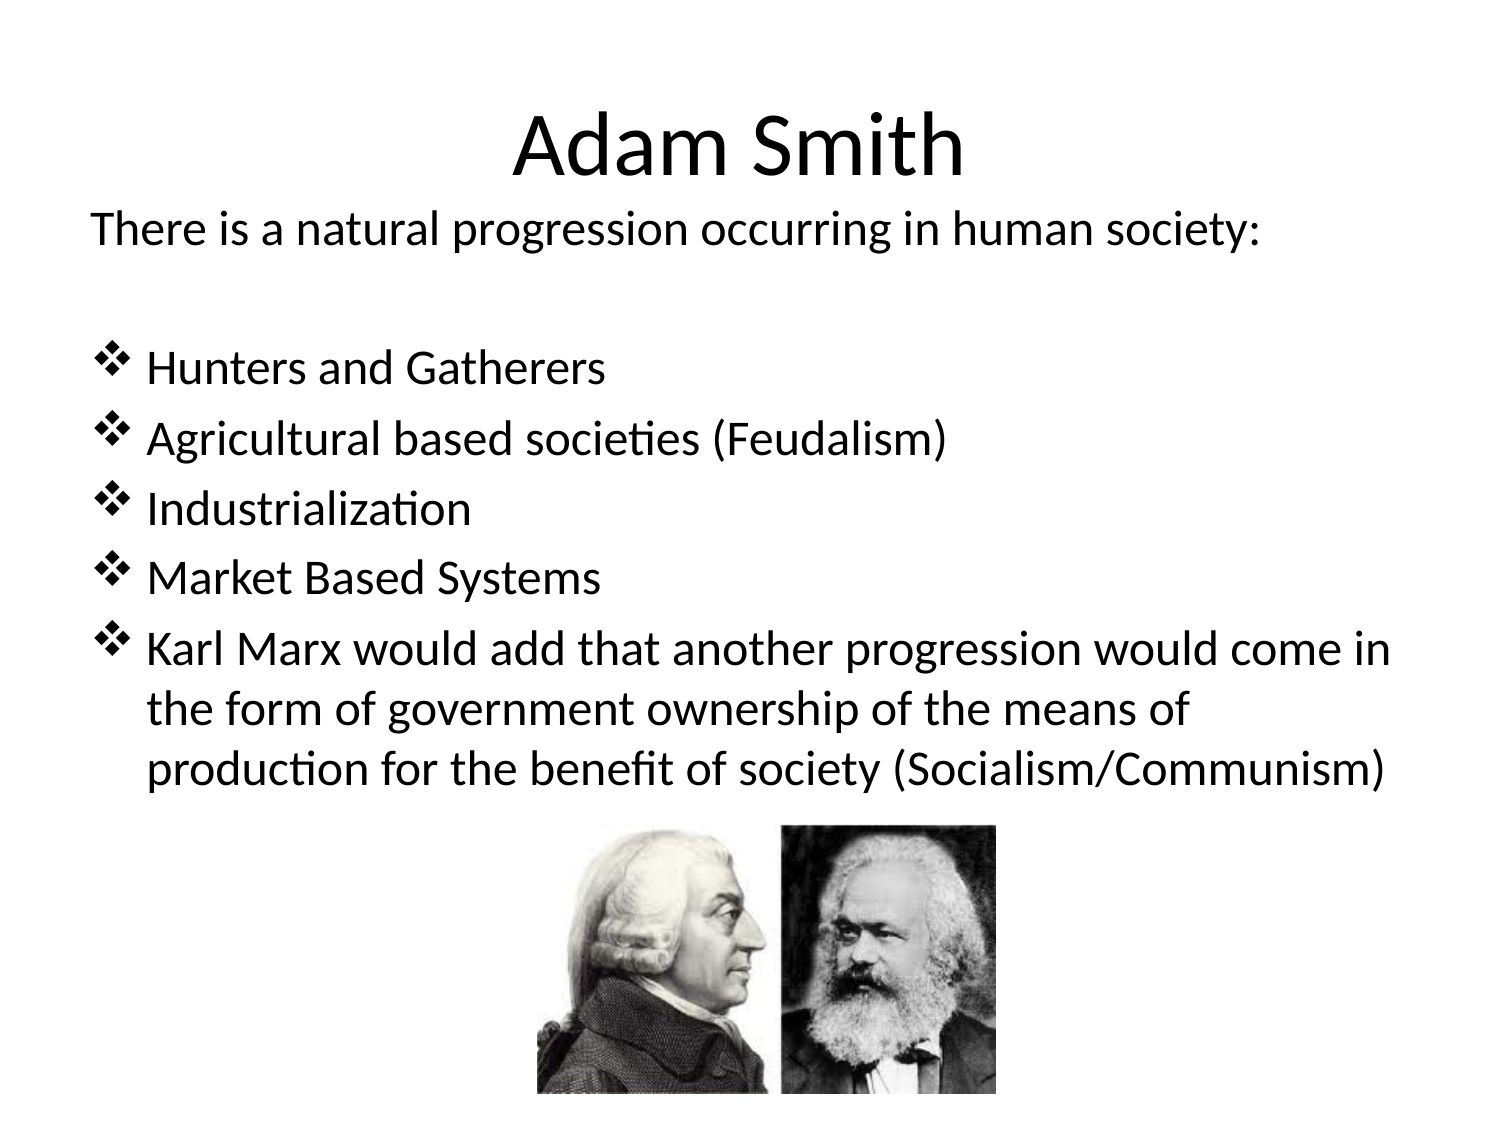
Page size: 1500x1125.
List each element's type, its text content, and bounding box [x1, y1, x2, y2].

list There is a natural progression occurring in human society: Hunters and Gatherers Agricultural based societies (Feudalism) Industrialization Market Based Systems Karl Marx would add that another progression would come in the form of government ownership of the means of production for the benefit of society (Socialism/Communism) [75, 187, 1425, 1005]
title Adam Smith [75, 45, 1425, 187]
picture [537, 824, 996, 1094]
